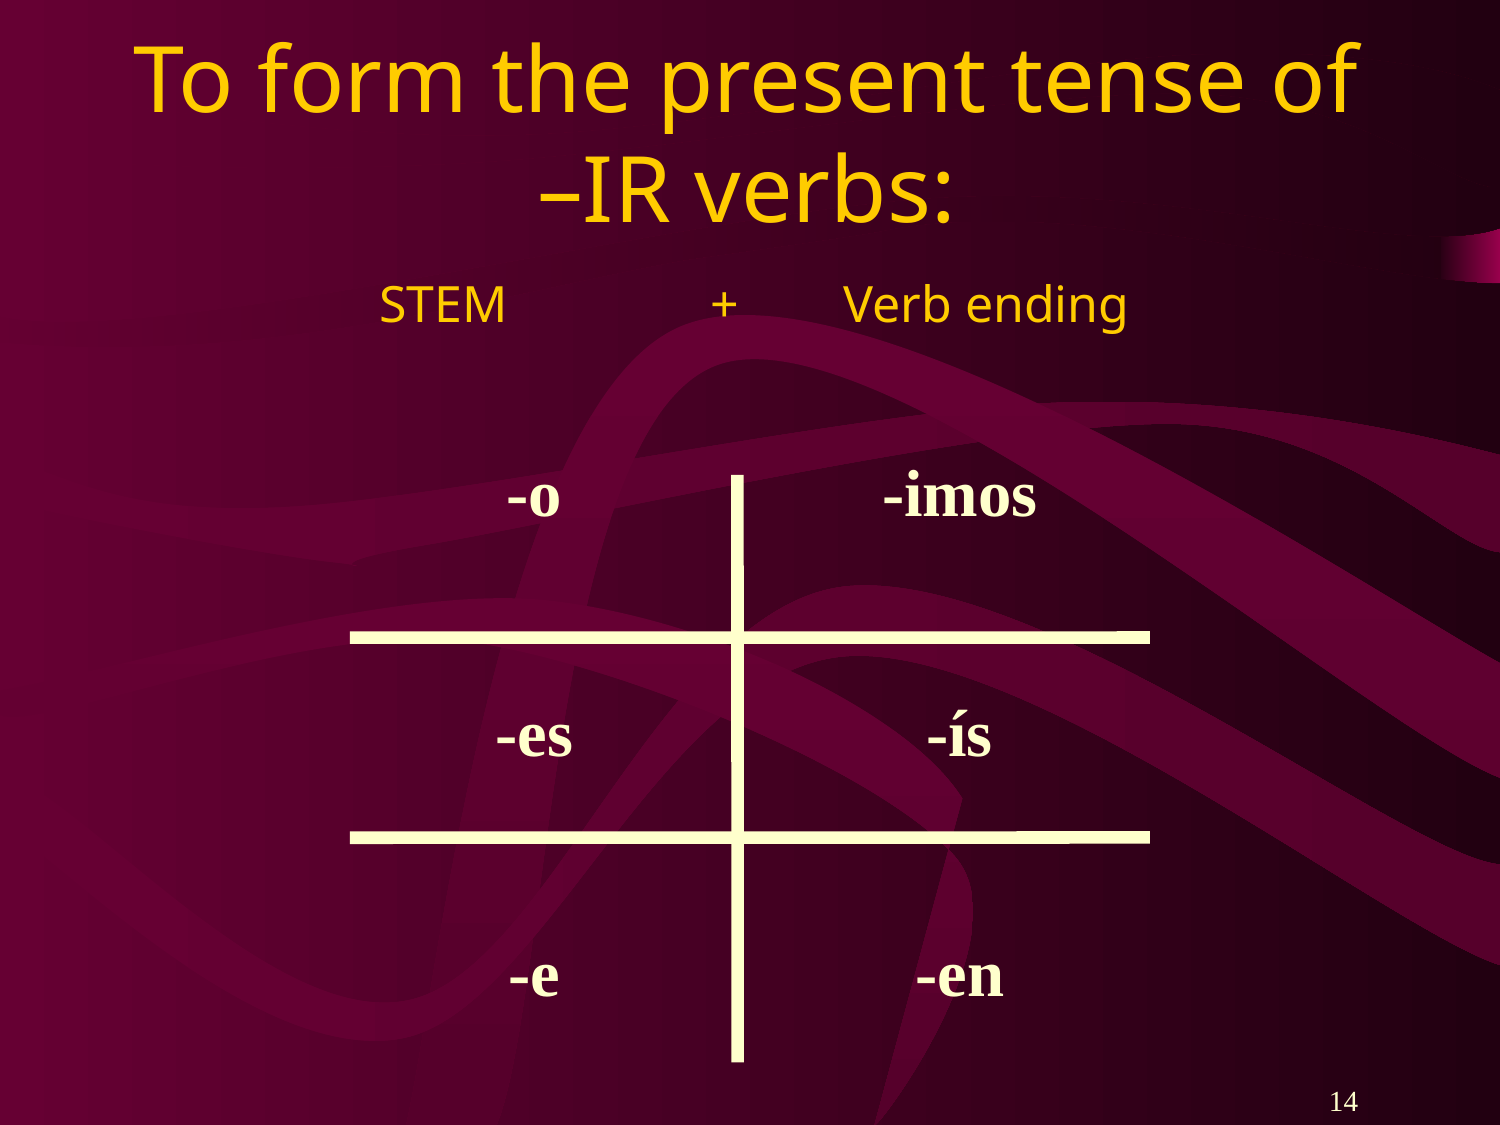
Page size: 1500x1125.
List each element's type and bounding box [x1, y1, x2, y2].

text_box [0, 0, 1500, 1125]
text_box [349, 474, 1151, 1063]
